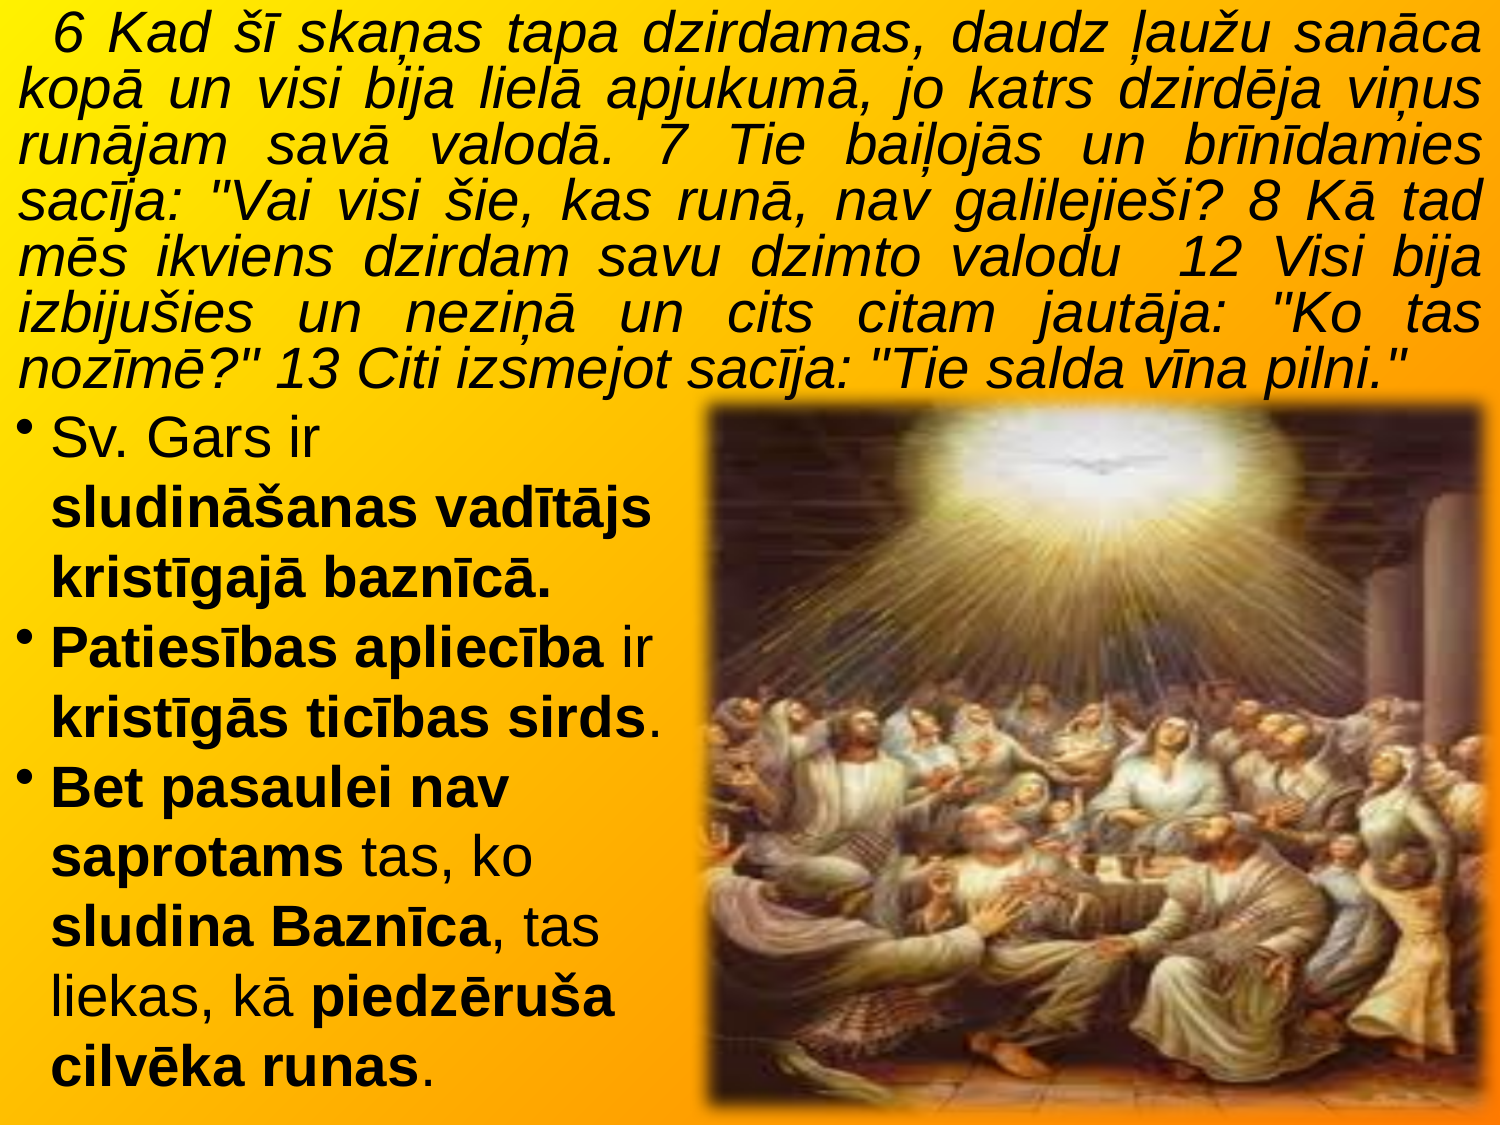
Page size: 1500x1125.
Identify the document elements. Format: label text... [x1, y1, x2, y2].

text_box Sv. Gars ir sludināšanas vadītājs kristīgajā baznīcā. Patiesības apliecība ir kristīgās ticības sirds. Bet pasaulei nav saprotams tas, ko sludina Baznīca, tas liekas, kā piedzēruša cilvēka runas. [0, 391, 685, 1106]
picture [690, 386, 1500, 1125]
list 6 Kad šī skaņas tapa dzirdamas, daudz ļaužu sanāca kopā un visi bija lielā apjukumā, jo katrs dzirdēja viņus runājam savā valodā. 7 Tie baiļojās un brīnīdamies sacīja: "Vai visi šie, kas runā, nav galilejieši? 8 Kā tad mēs ikviens dzirdam savu dzimto valodu 12 Visi bija izbijušies un neziņā un cits citam jautāja: "Ko tas nozīmē?" 13 Citi izsmejot sacīja: "Tie salda vīna pilni." [0, 0, 1500, 198]
